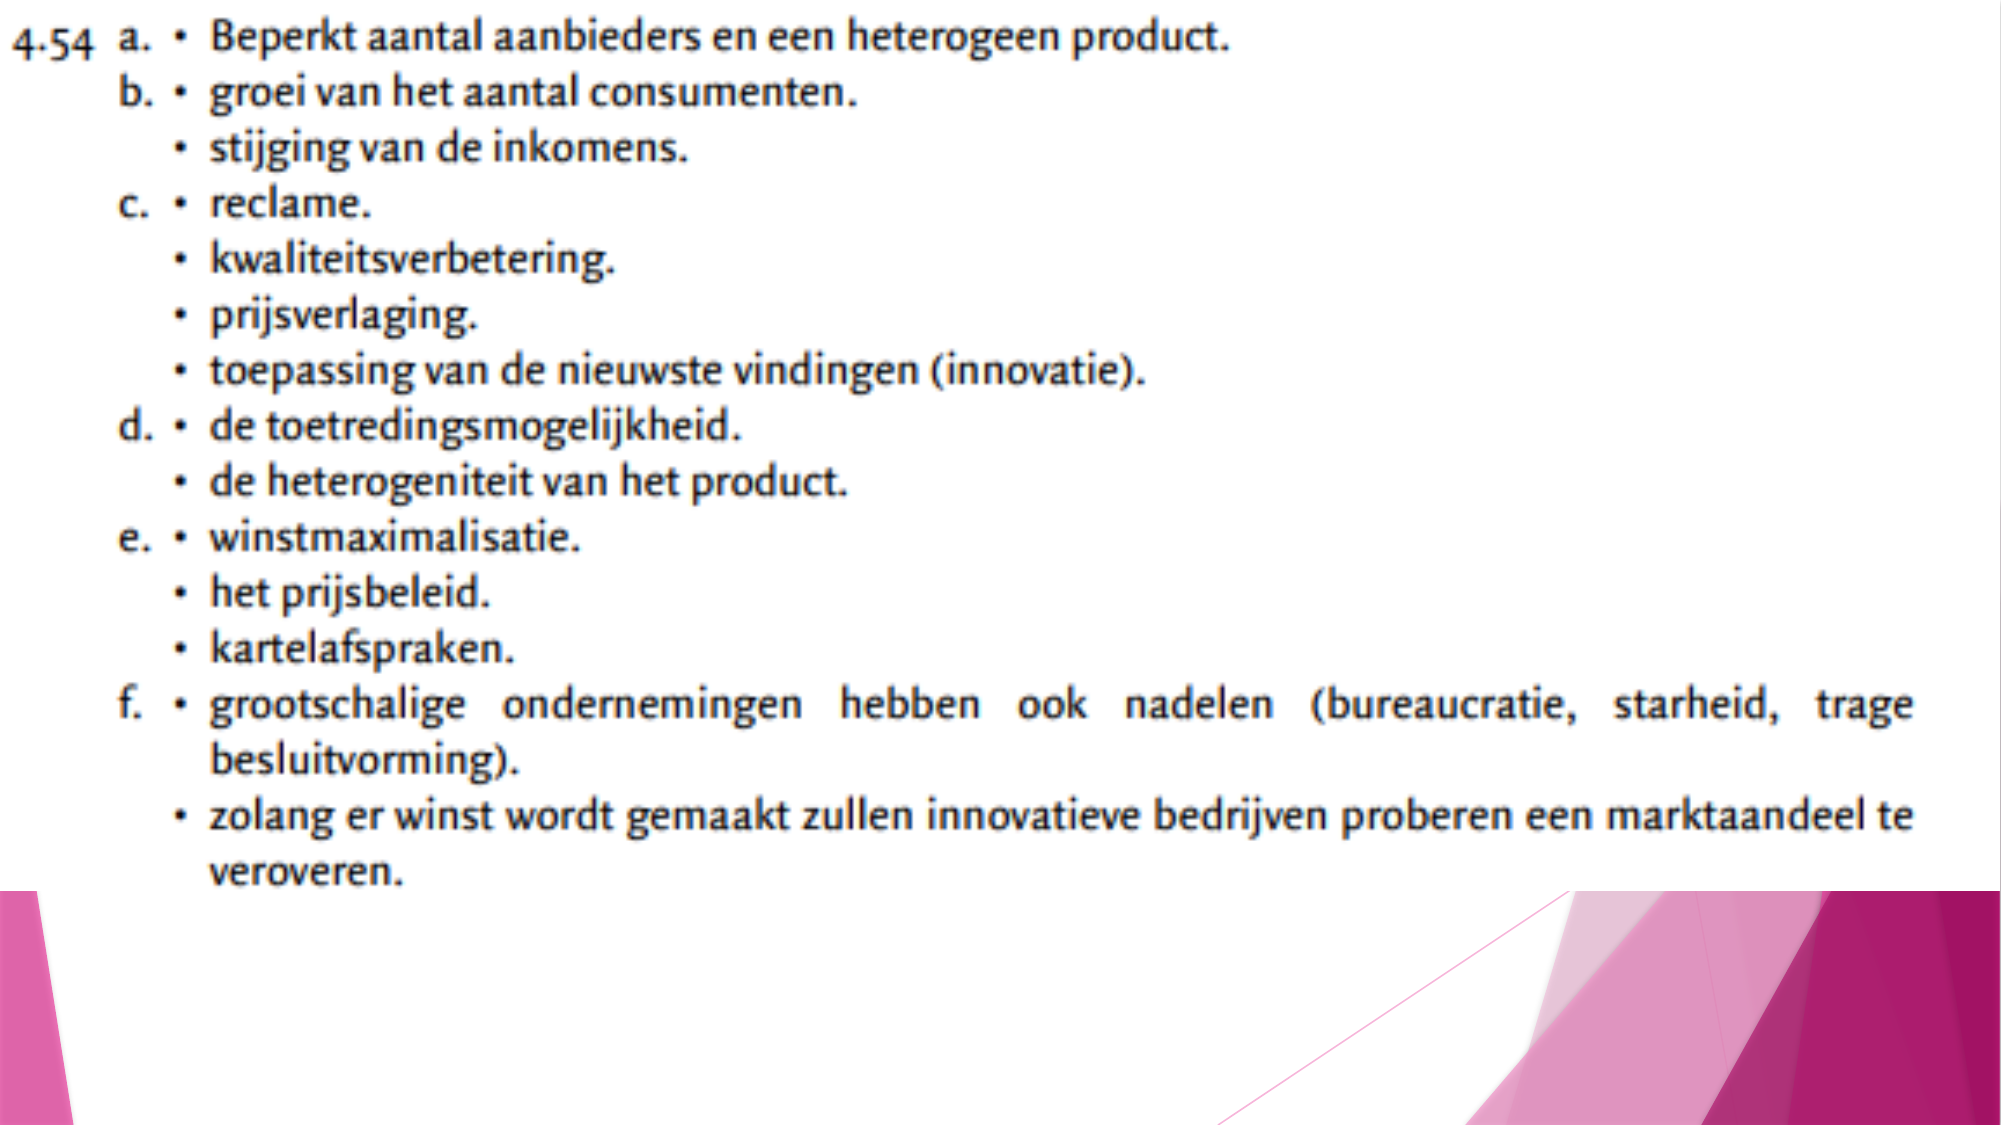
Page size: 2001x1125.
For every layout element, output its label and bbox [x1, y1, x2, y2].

picture [0, 0, 2000, 891]
